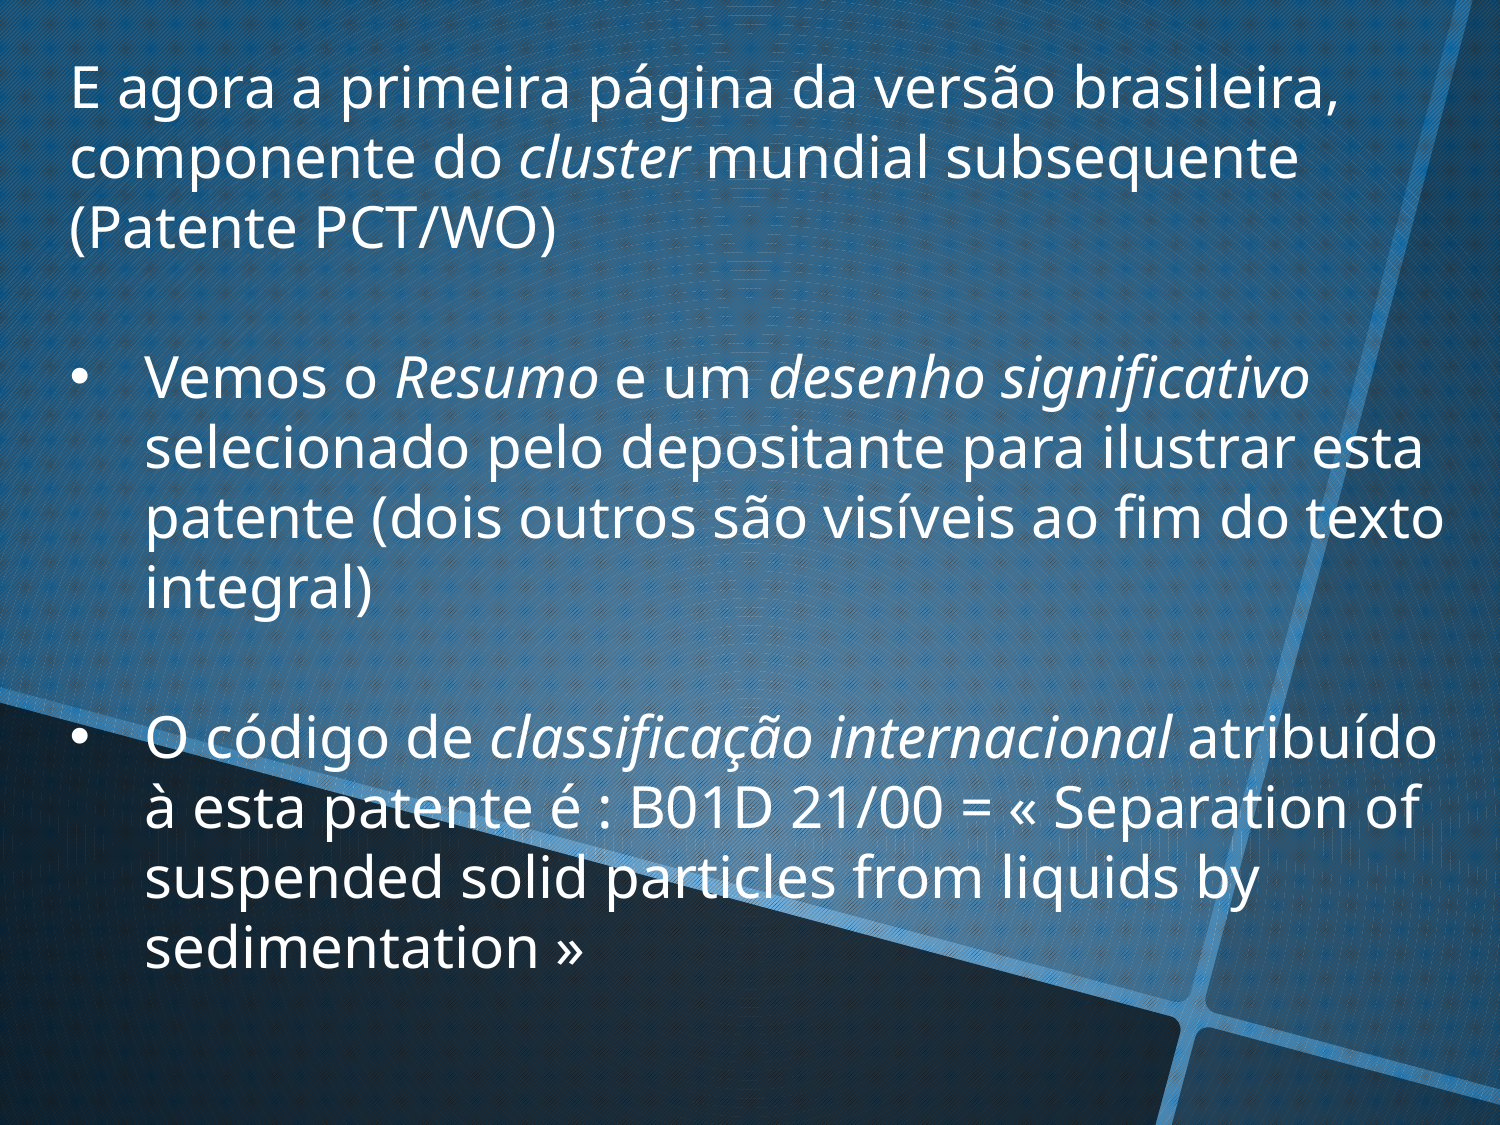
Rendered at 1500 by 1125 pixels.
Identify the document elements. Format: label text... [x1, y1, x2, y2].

text_box E agora a primeira página da versão brasileira, componente do cluster mundial subsequente (Patente PCT/WO) Vemos o Resumo e um desenho significativo selecionado pelo depositante para ilustrar esta patente (dois outros são visíveis ao fim do texto integral) O código de classificação internacional atribuído à esta patente é : B01D 21/00 = « Separation of suspended solid particles from liquids by sedimentation » [54, 42, 1465, 988]
